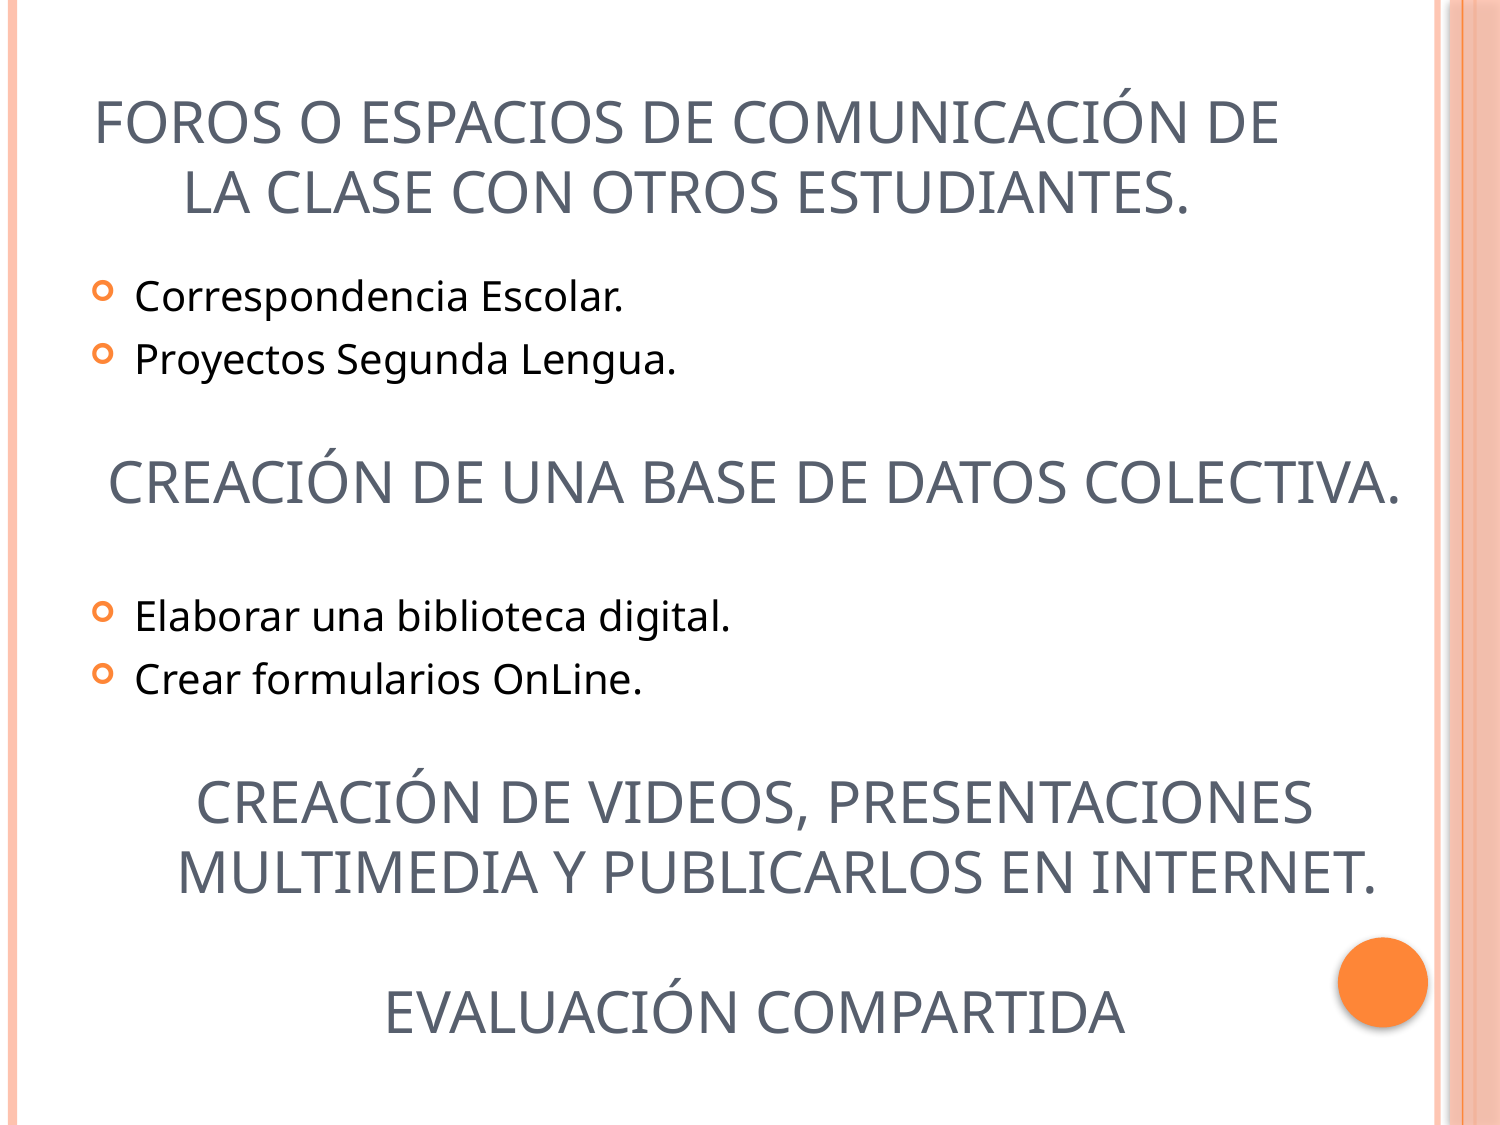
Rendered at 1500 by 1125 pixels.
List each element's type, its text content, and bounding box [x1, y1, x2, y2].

title Foros o Espacios de Comunicación de la Clase con Otros Estudiantes. [75, 45, 1300, 233]
list Correspondencia Escolar. Proyectos Segunda Lengua. Creación de una base de datos colectiva. Elaborar una biblioteca digital. Crear formularios OnLine. Creación de Videos, presentaciones multimedia y publicarlos en Internet. Evaluación Compartida [75, 262, 1436, 1062]
